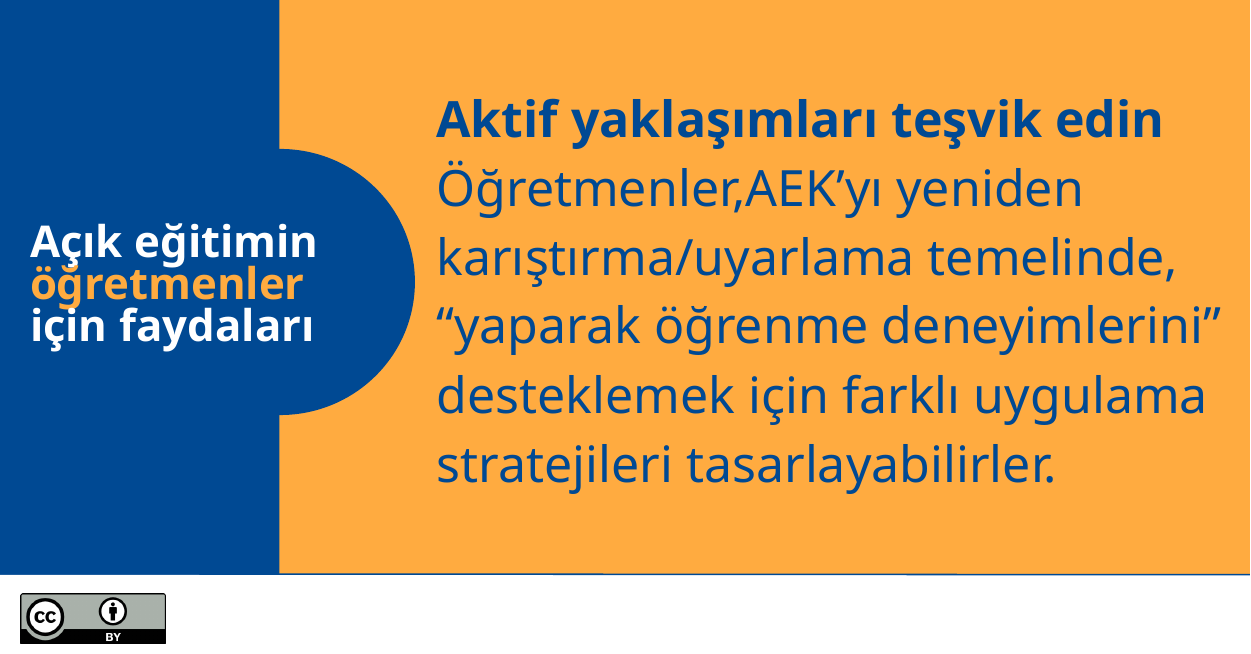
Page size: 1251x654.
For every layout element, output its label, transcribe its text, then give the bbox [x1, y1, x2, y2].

picture [20, 592, 166, 645]
text_box [0, 0, 280, 573]
text_box Aktif yaklaşımları teşvik edin Öğretmenler,AEK’yı yeniden karıştırma/uyarlama temelinde, “yaparak öğrenme deneyimlerini” desteklemek için farklı uygulama stratejileri tasarlayabilirler. [421, 63, 1245, 507]
text_box [167, 148, 393, 209]
text_box Açık eğitimin öğretmenler için faydaları [15, 209, 394, 366]
text_box [175, 366, 385, 416]
text_box [394, 210, 415, 354]
text_box [0, 582, 1250, 654]
